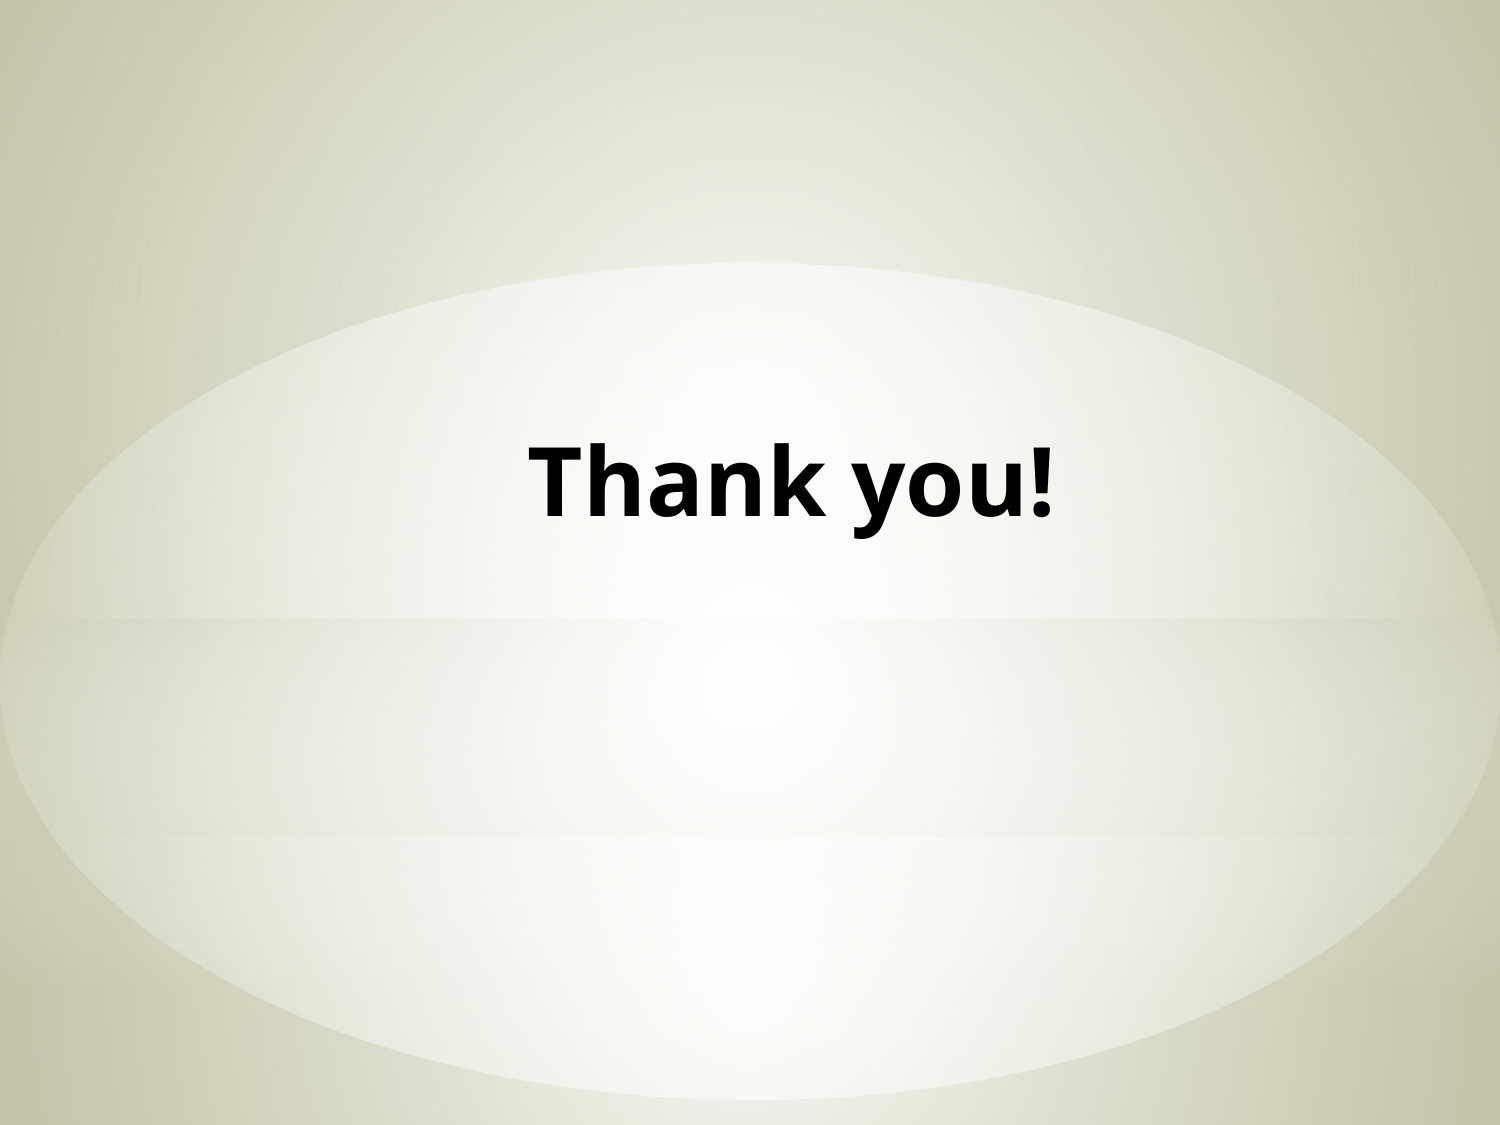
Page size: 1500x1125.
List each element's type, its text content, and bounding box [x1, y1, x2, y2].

title Thank you! [257, 412, 1326, 601]
